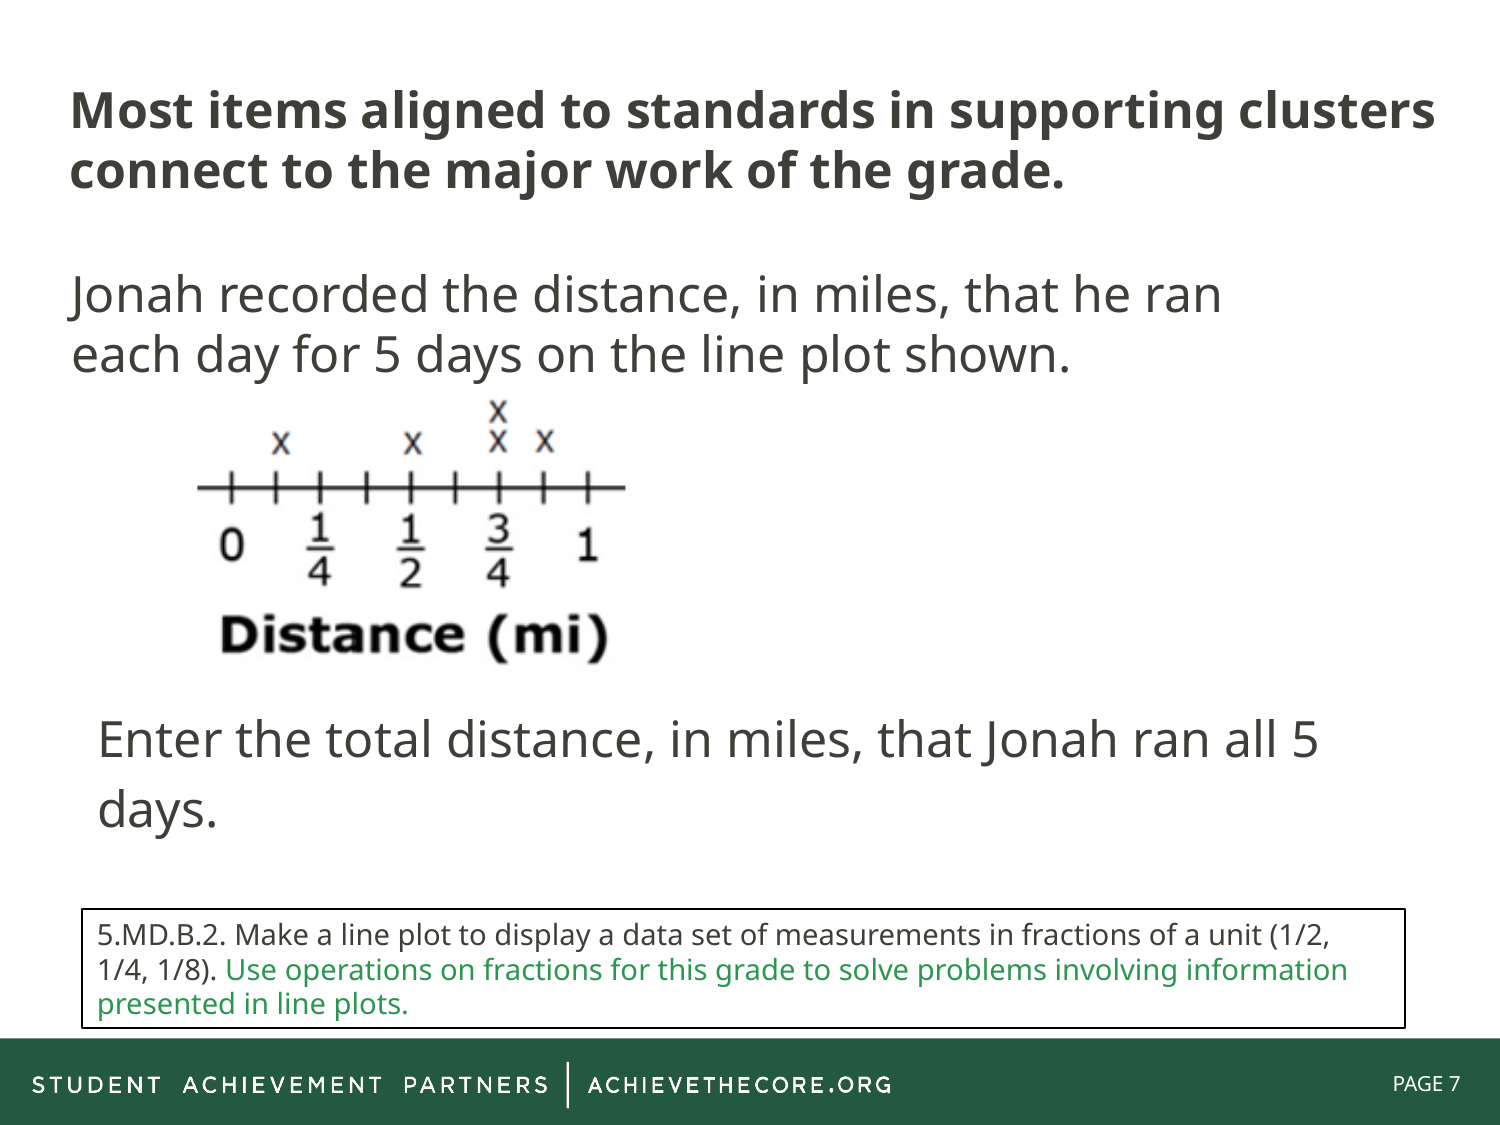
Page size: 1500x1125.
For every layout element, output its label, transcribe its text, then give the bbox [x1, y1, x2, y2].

text_box 5.MD.B.2. Make a line plot to display a data set of measurements in fractions of a unit (1/2, 1/4, 1/8). Use operations on fractions for this grade to solve problems involving information presented in line plots. [82, 908, 1406, 1029]
picture [12, 1055, 911, 1112]
picture [175, 383, 674, 704]
list Jonah recorded the distance, in miles, that he ran each day for 5 days on the line plot shown. [0, 247, 1350, 405]
text_box Most items aligned to standards in supporting clusters connect to the major work of the grade. [55, 44, 1500, 232]
text_box Enter the total distance, in miles, that Jonah ran all 5 days. [82, 699, 1433, 857]
